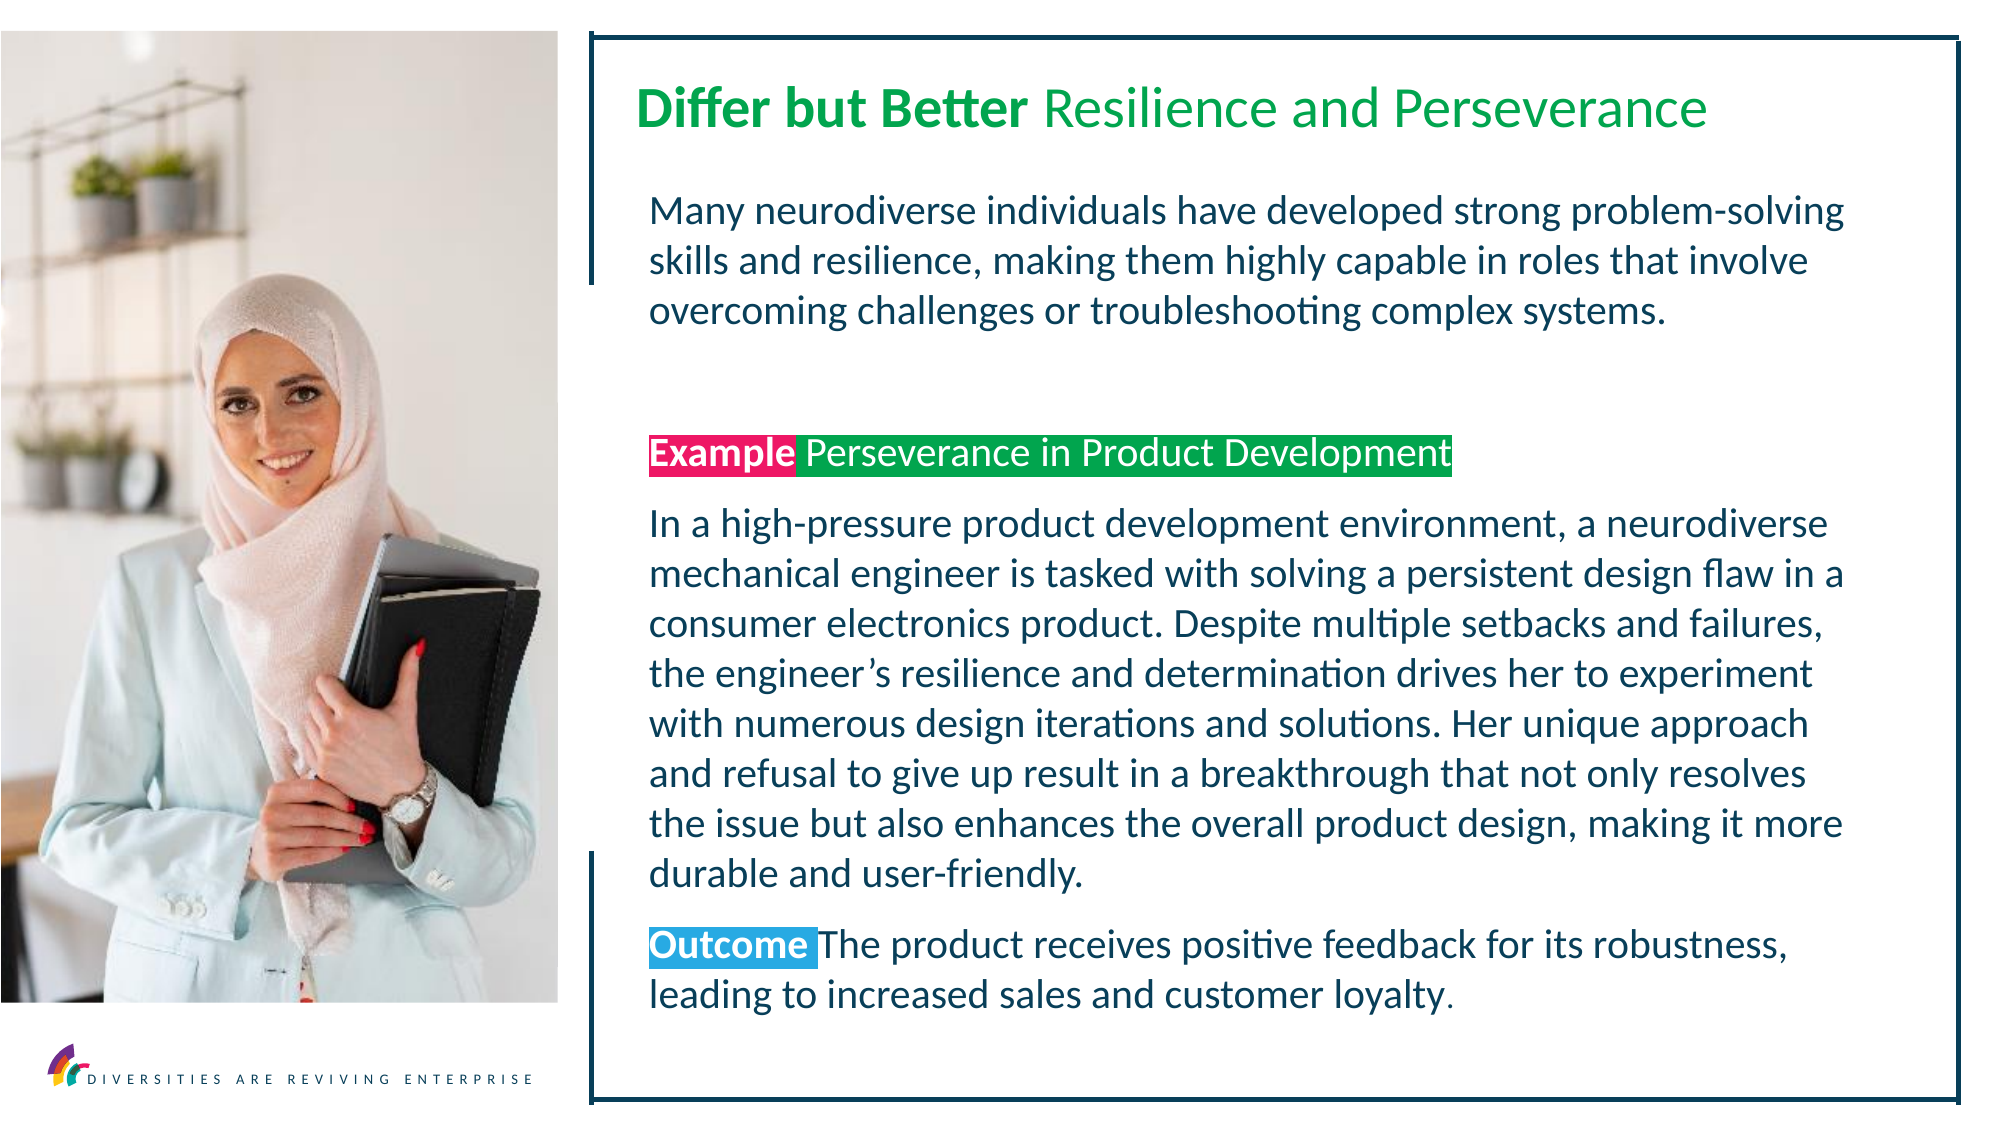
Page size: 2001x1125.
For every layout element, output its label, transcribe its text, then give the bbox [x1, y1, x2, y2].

list Differ but Better Resilience and Perseverance [621, 61, 1954, 118]
picture [1, 30, 558, 1003]
list Many neurodiverse individuals have developed strong problem-solving skills and resilience, making them highly capable in roles that involve overcoming challenges or troubleshooting complex systems. Example Perseverance in Product Development In a high-pressure product development environment, a neurodiverse mechanical engineer is tasked with solving a persistent design flaw in a consumer electronics product. Despite multiple setbacks and failures, the engineer’s resilience and determination drives her to experiment with numerous design iterations and solutions. Her unique approach and refusal to give up result in a breakthrough that not only resolves the issue but also enhances the overall product design, making it more durable and user-friendly. Outcome The product receives positive feedback for its robustness, leading to increased sales and customer loyalty. [634, 175, 1869, 340]
